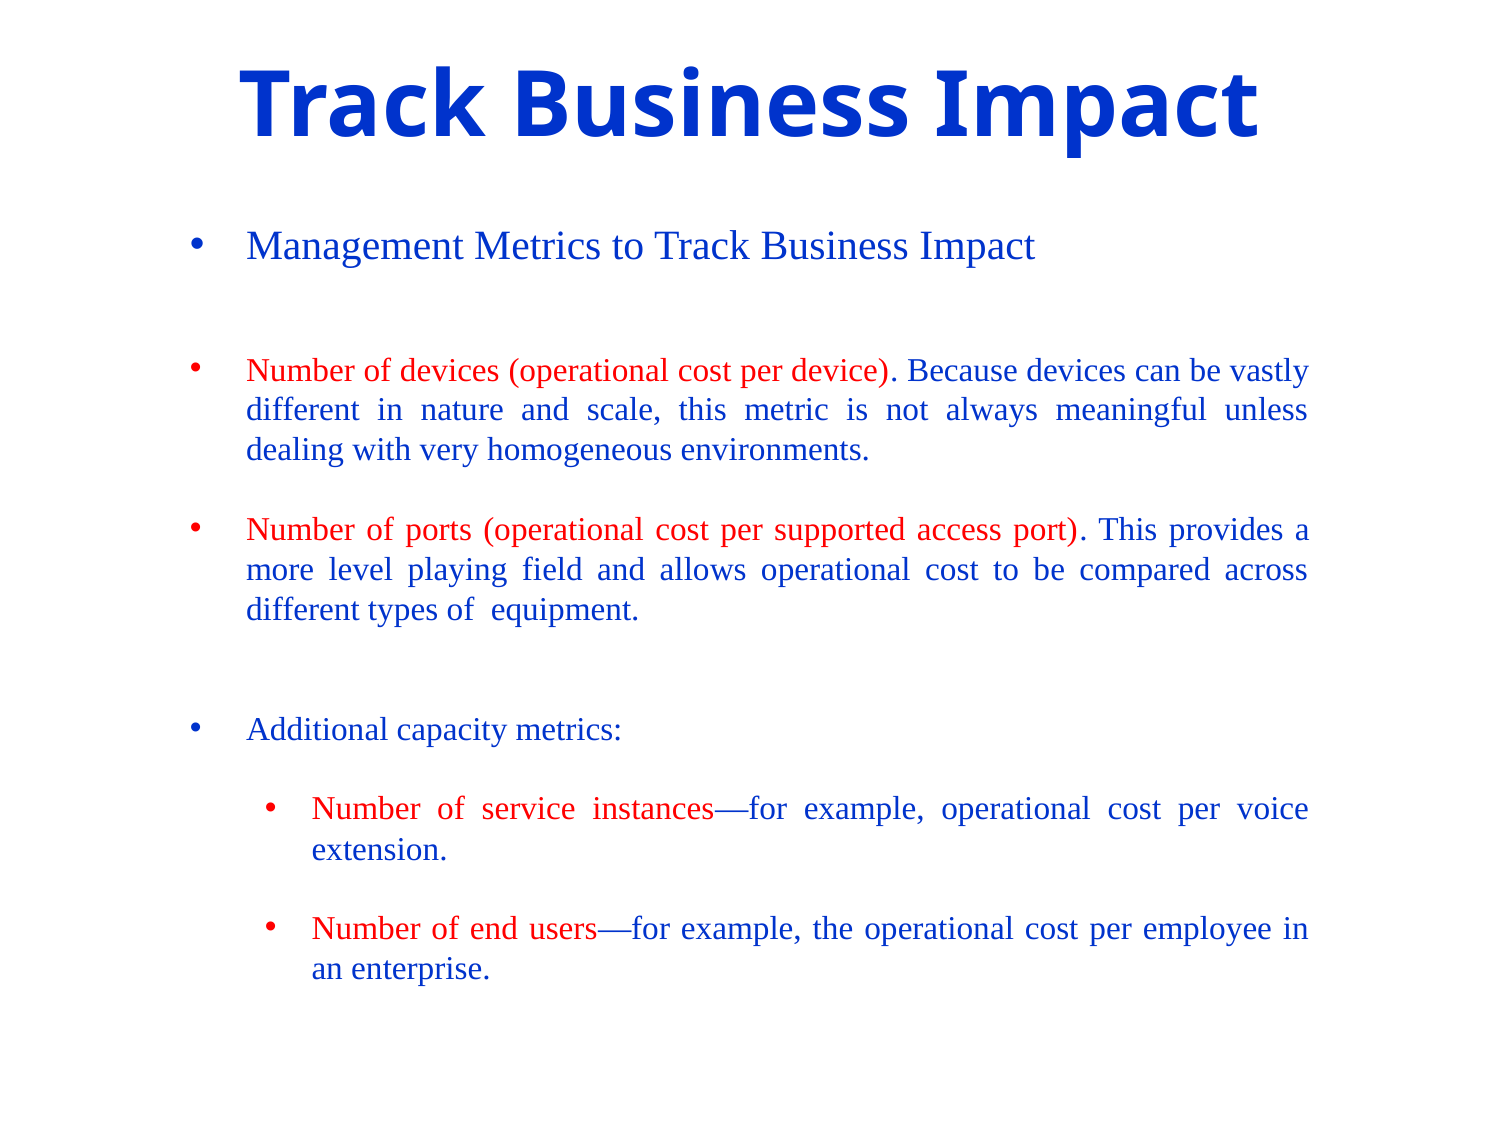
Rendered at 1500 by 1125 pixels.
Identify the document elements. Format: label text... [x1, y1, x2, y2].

text_box Management Metrics to Track Business Impact Number of devices (operational cost per device). Because devices can be vastly different in nature and scale, this metric is not always meaningful unless dealing with very homogeneous environments. Number of ports (operational cost per supported access port). This provides a more level playing field and allows operational cost to be compared across different types of equipment. Additional capacity metrics: Number of service instances—for example, operational cost per voice extension. Number of end users—for example, the operational cost per employee in an enterprise. [174, 210, 1325, 994]
title Track Business Impact [0, 24, 1500, 175]
